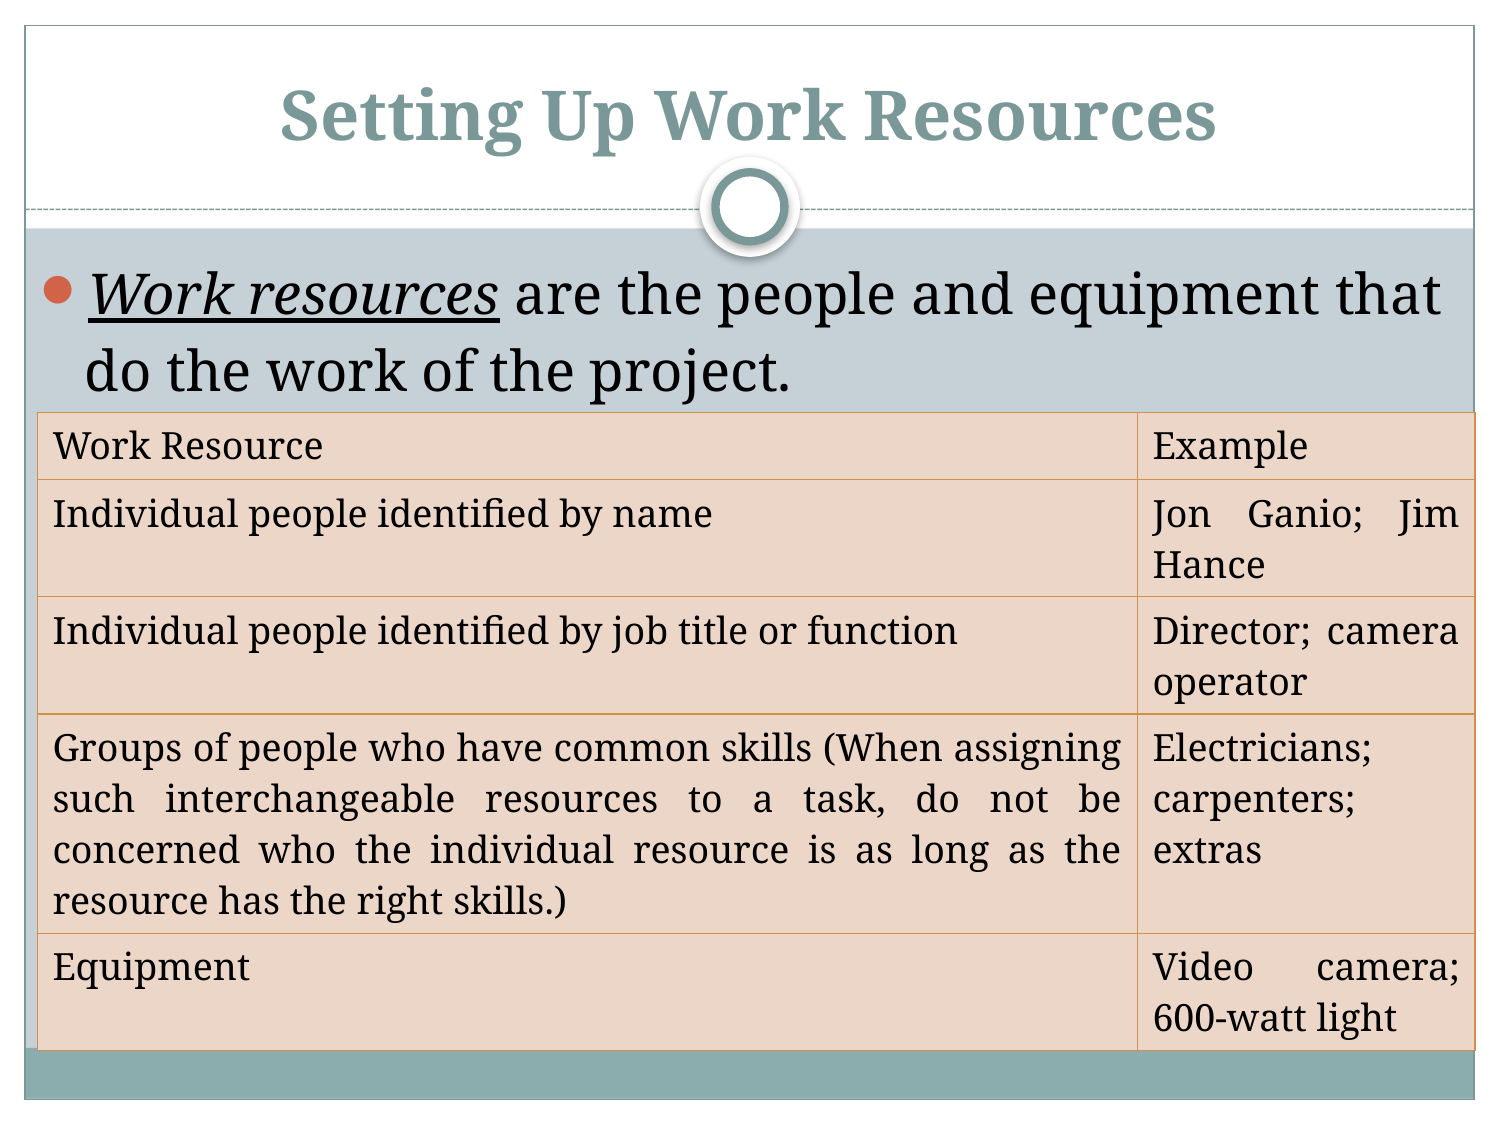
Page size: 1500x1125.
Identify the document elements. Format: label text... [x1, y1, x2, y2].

list Work resources are the people and equipment that do the work of the project. [24, 250, 1488, 1088]
table_cell Individual people identified by job title or function [38, 597, 1137, 713]
title Setting Up Work Resources [49, 37, 1450, 162]
table_cell Individual people identified by name [38, 480, 1137, 596]
table_cell Video camera; 600-watt light [1138, 934, 1474, 1050]
table_cell Jon Ganio; Jim Hance [1138, 480, 1474, 596]
table_cell Electricians; carpenters; extras [1138, 715, 1474, 933]
table_header Example [1138, 413, 1474, 479]
table_cell Director; camera operator [1138, 597, 1474, 713]
table_header Work Resource [38, 413, 1137, 479]
table_cell Equipment [38, 934, 1137, 1050]
table_cell Groups of people who have common skills (When assigning such interchangeable resources to a task, do not be concerned who the individual resource is as long as the resource has the right skills.) [38, 715, 1137, 933]
